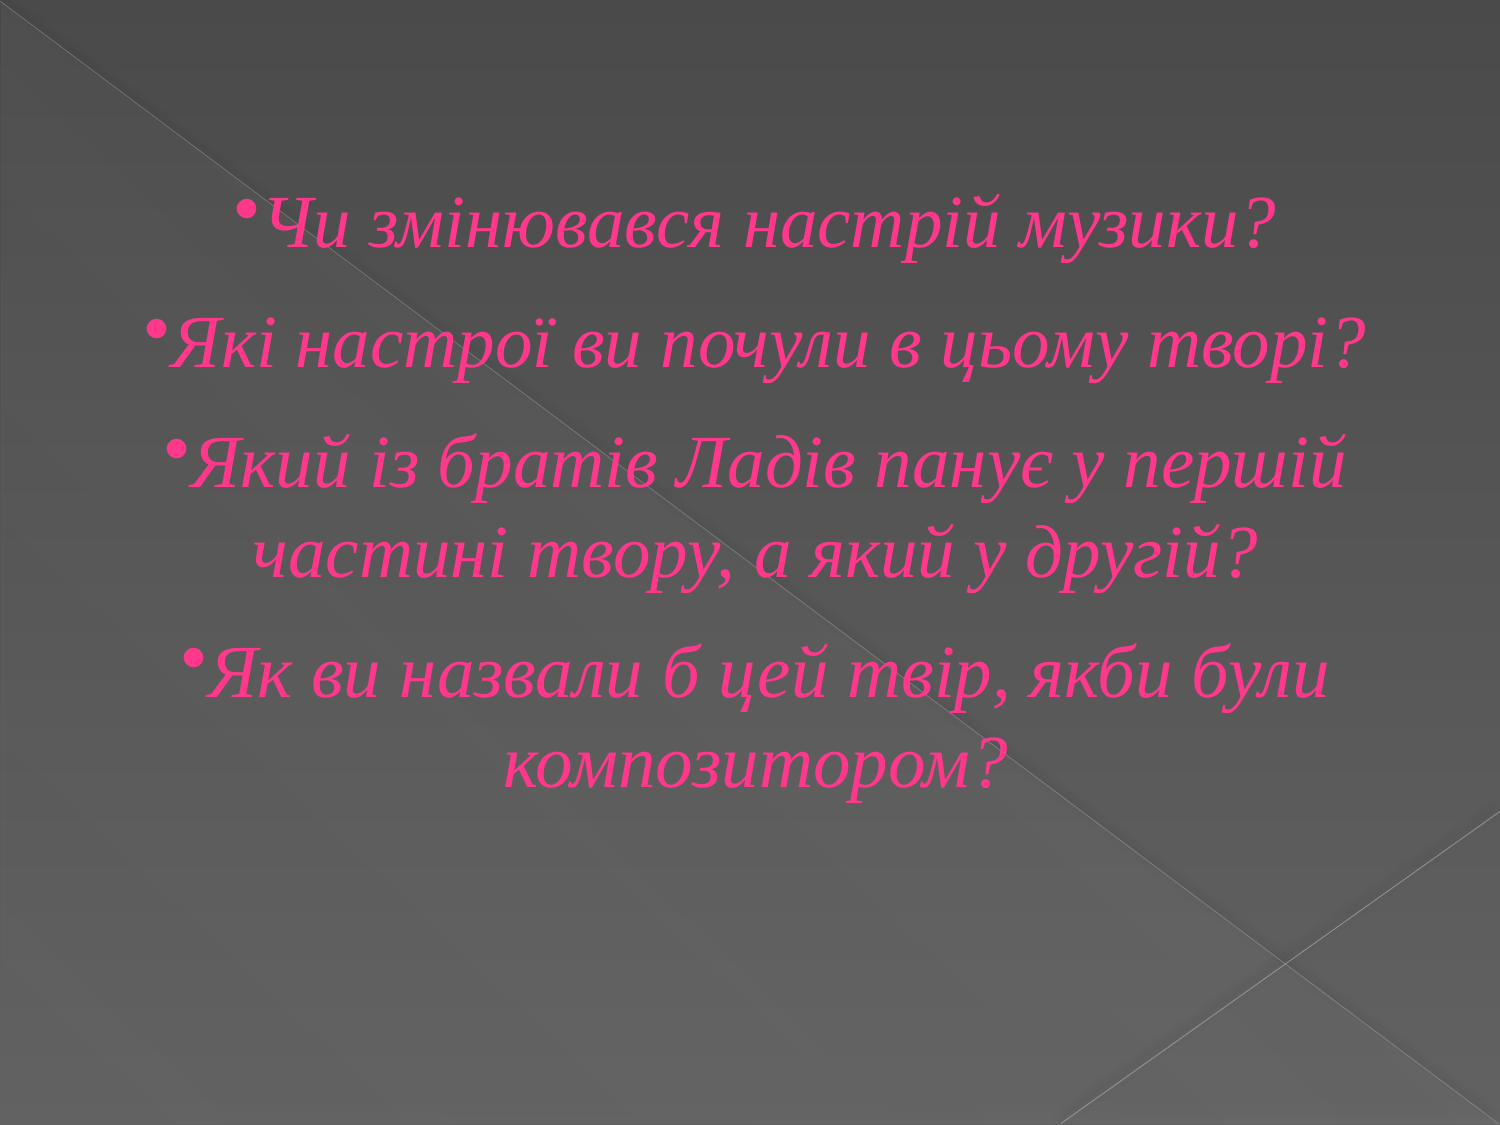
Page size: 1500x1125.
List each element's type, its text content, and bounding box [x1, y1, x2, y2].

text_box Чи змінювався настрій музики? Які настрої ви почули в цьому творі? Який із братів Ладів панує у першій частині твору, а який у другій? Як ви назвали б цей твір, якби були композитором? [70, 164, 1442, 810]
